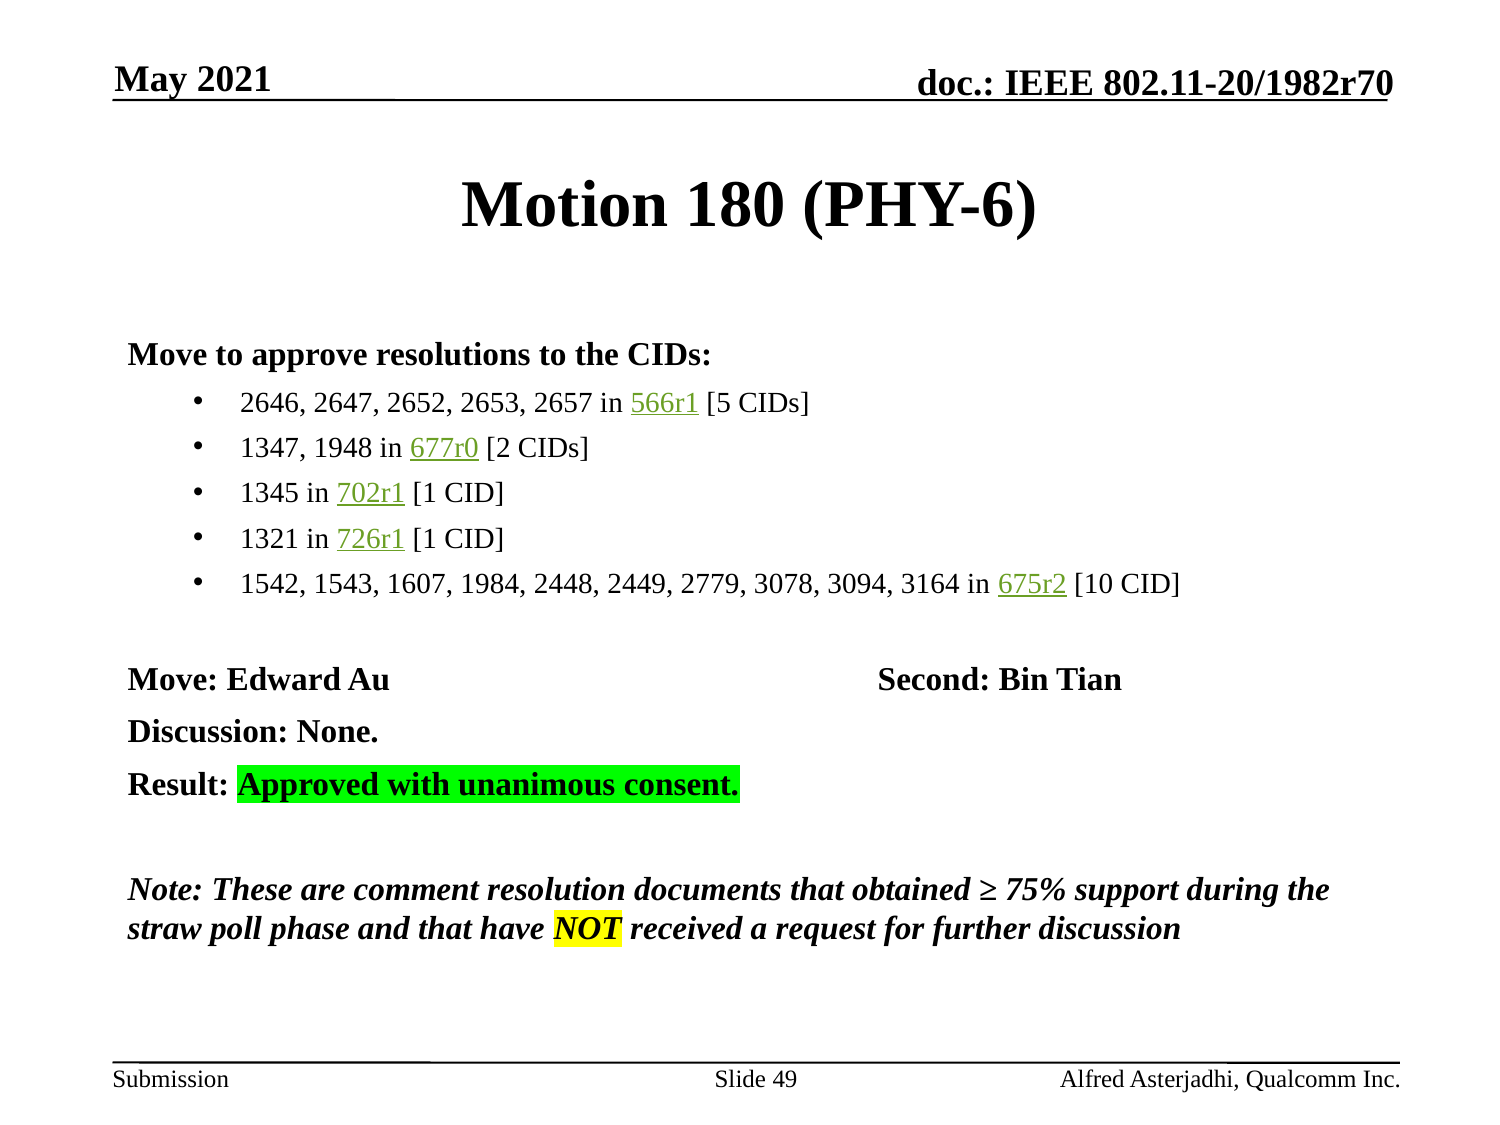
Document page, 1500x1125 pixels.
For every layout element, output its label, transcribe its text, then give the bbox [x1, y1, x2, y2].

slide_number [114, 54, 423, 100]
list Move to approve resolutions to the CIDs: 2646, 2647, 2652, 2653, 2657 in 566r1 [5 CIDs] 1347, 1948 in 677r0 [2 CIDs] 1345 in 702r1 [1 CID] 1321 in 726r1 [1 CID] 1542, 1543, 1607, 1984, 2448, 2449, 2779, 3078, 3094, 3164 in 675r2 [10 CID] Move: Edward Au Second: Bin Tian Discussion: None. Result: Approved with unanimous consent. Note: These are comment resolution documents that obtained ≥ 75% support during the straw poll phase and that have NOT received a request for further discussion [112, 324, 1388, 1063]
slide_number Slide 49 [712, 1061, 800, 1123]
title Motion 180 (PHY-6) [112, 112, 1388, 288]
footer Alfred Asterjadhi, Qualcomm Inc. [878, 1061, 1402, 1093]
